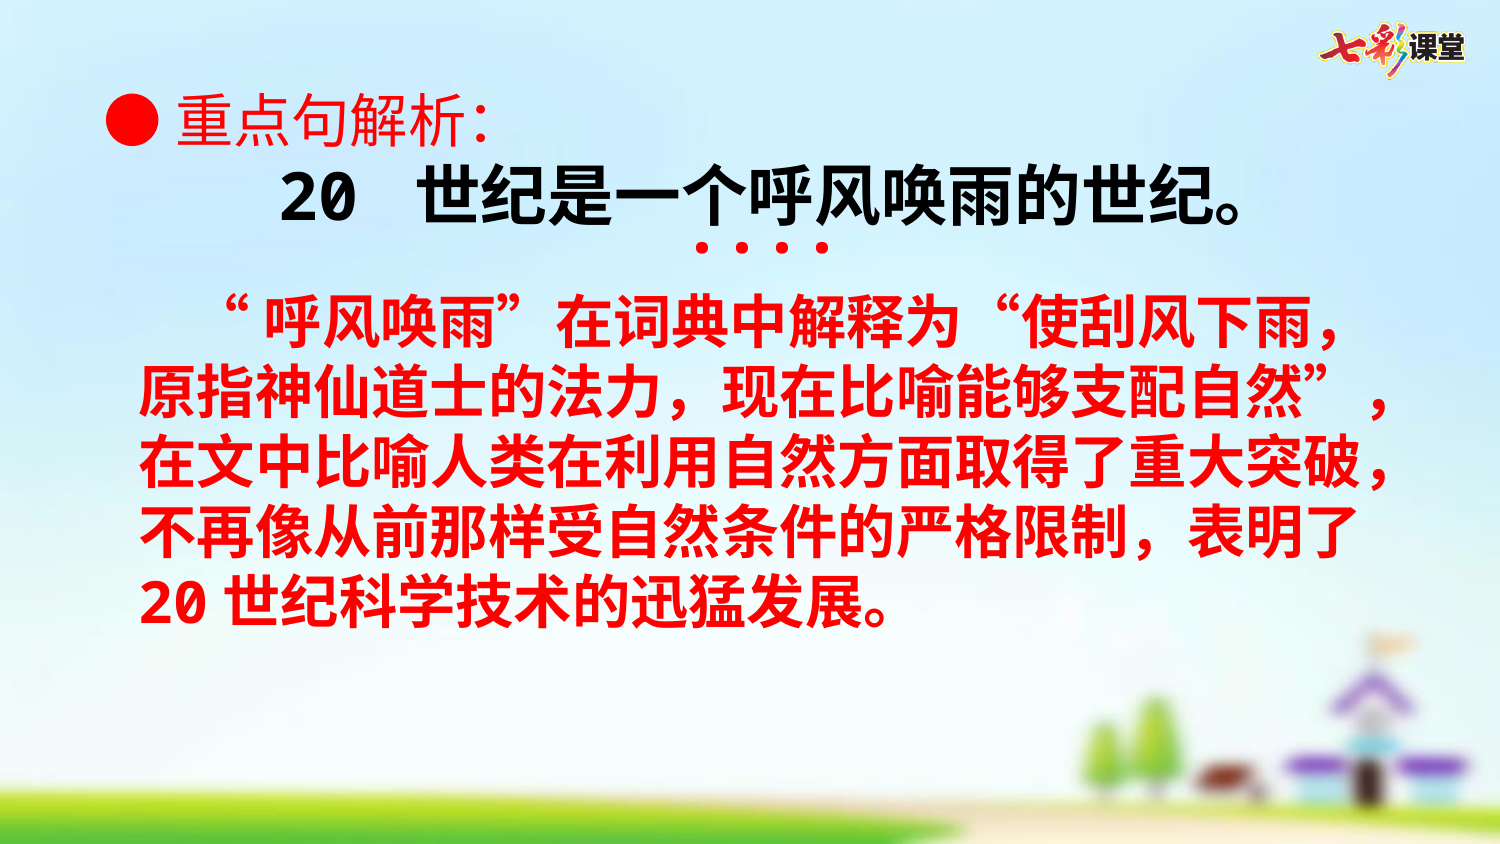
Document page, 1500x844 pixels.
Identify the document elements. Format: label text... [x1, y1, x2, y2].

text_box ●重点句解析： 20 世纪是一个呼风唤雨的世纪。 [88, 76, 1380, 242]
text_box “呼风唤雨”在词典中解释为“使刮风下雨， 原指神仙道士的法力，现在比喻能够支配自然”，在文中比喻人类在利用自然方面取得了重大突破，不再像从前那样受自然条件的严格限制，表明了20世纪科学技术的迅猛发展。 [124, 277, 1396, 643]
picture [0, 0, 1500, 844]
text_box ···· [667, 197, 973, 293]
